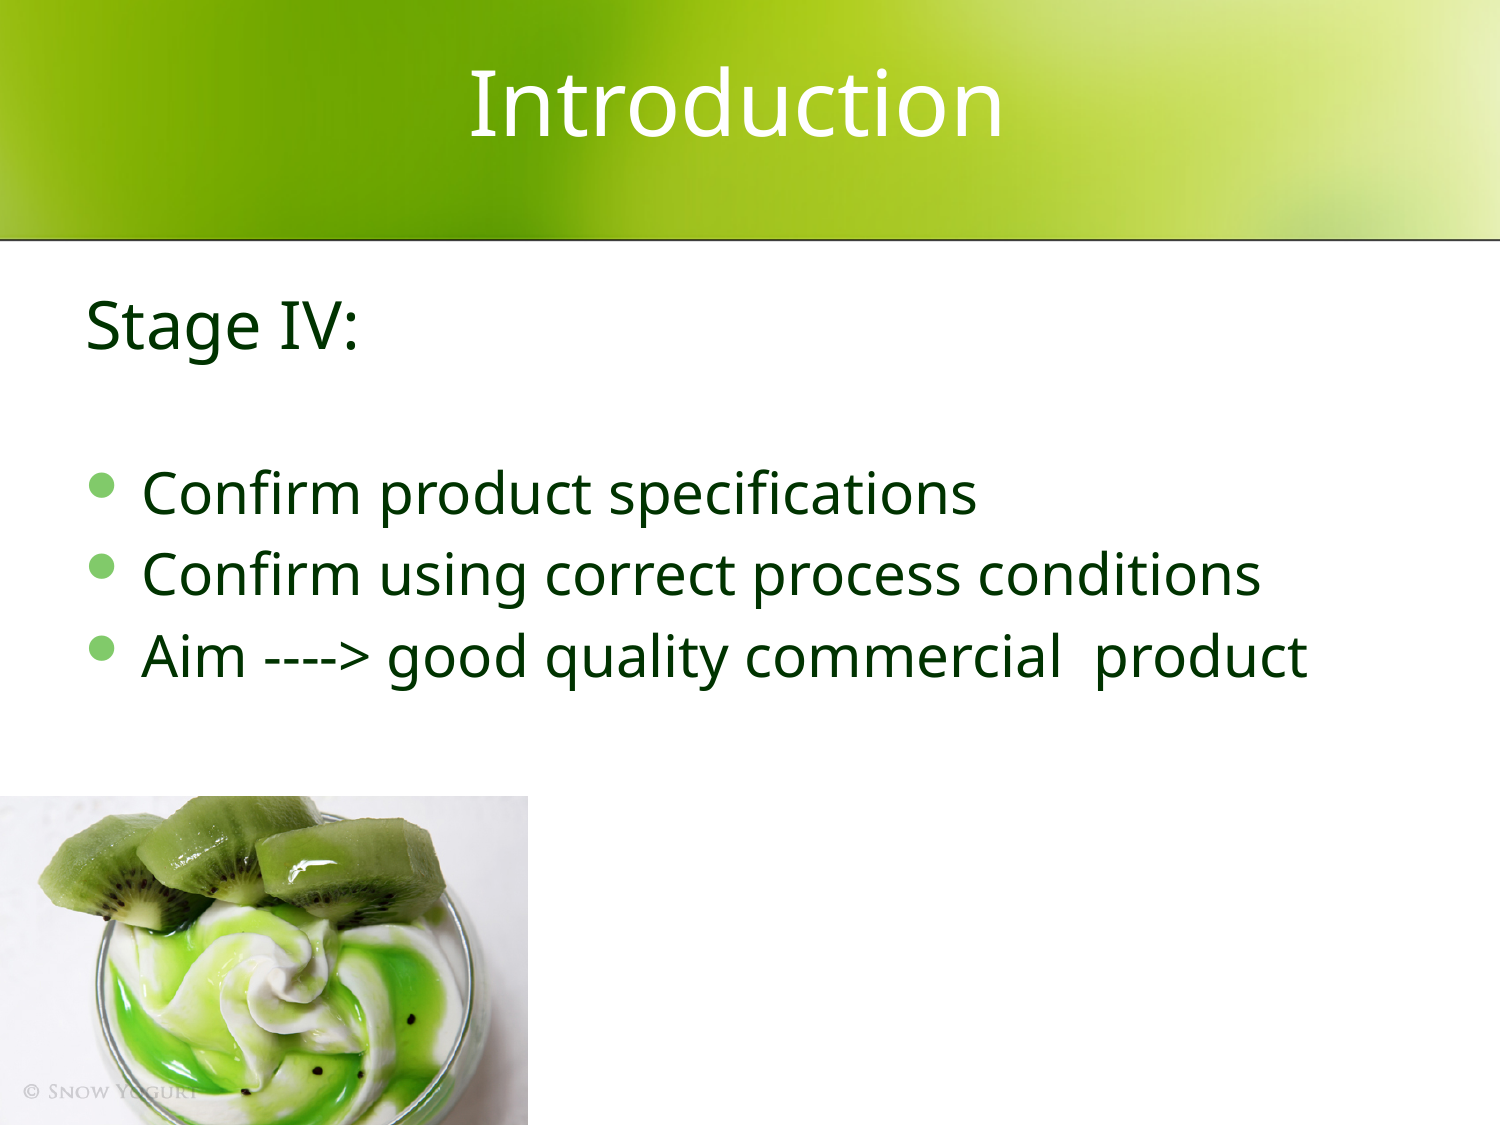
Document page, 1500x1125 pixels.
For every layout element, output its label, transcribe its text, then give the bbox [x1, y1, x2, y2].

picture [0, 0, 1500, 1125]
list Stage IV: Confirm product specifications Confirm using correct process conditions Aim ----> good quality commercial product [70, 274, 1500, 786]
title Introduction [62, 24, 1438, 176]
